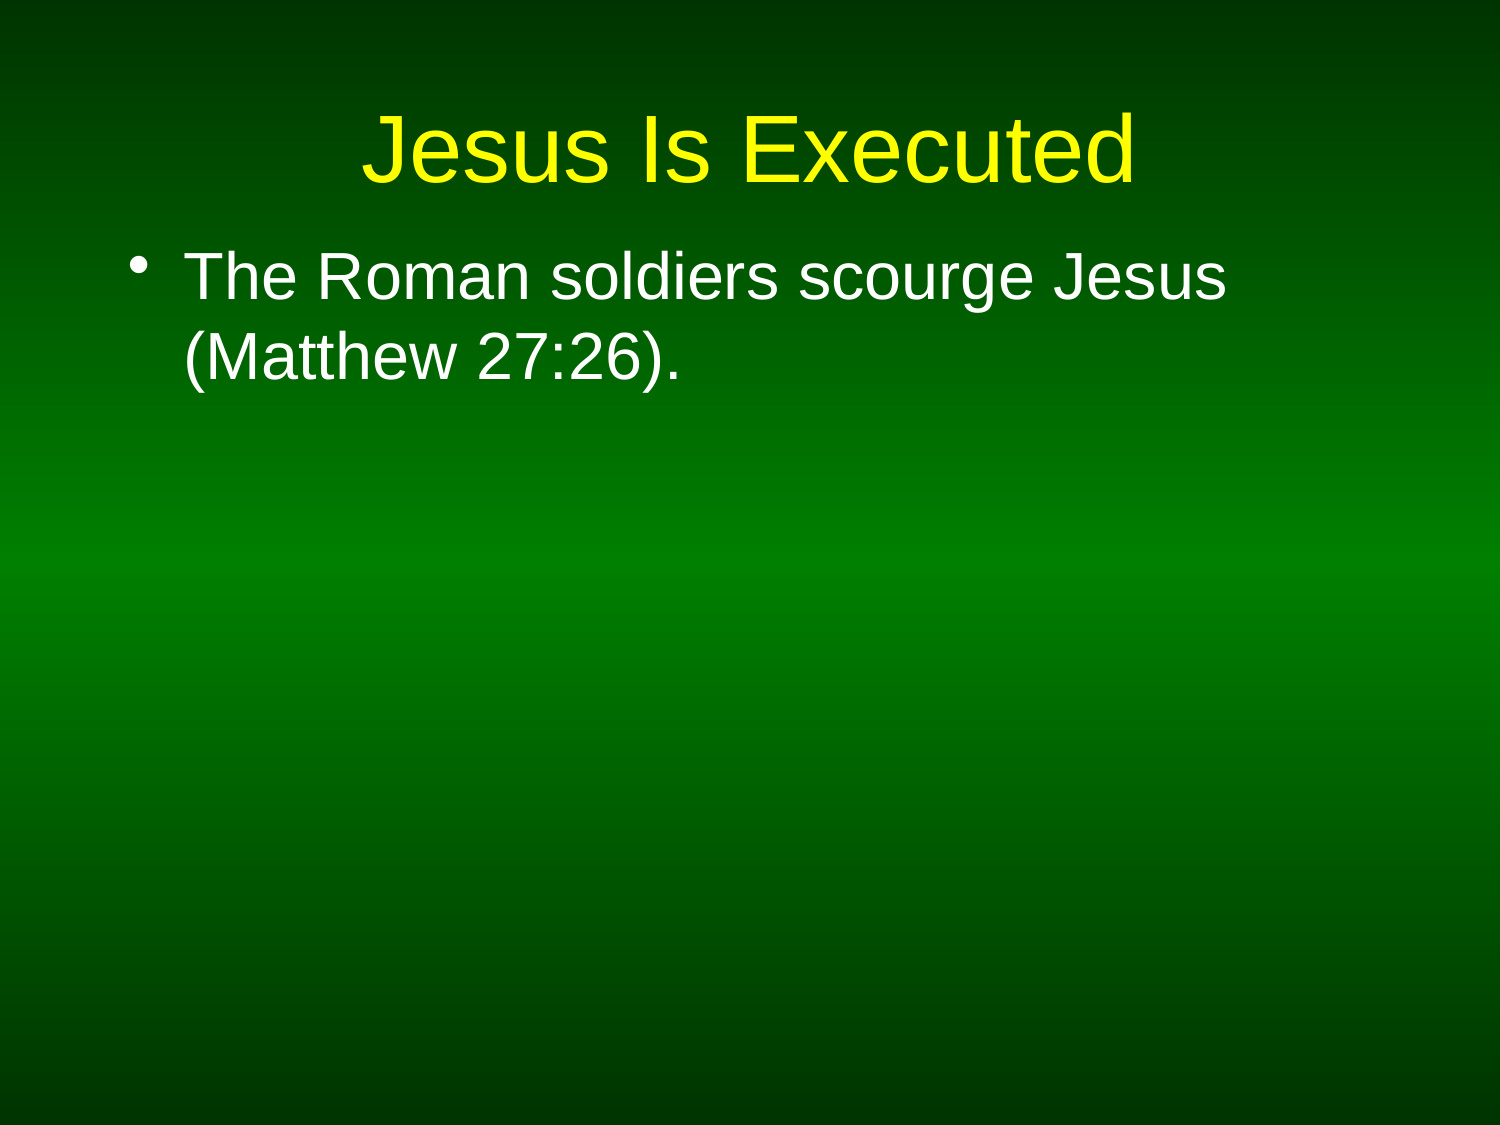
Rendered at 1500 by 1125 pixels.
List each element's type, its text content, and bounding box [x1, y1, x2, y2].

list The Roman soldiers scourge Jesus (Matthew 27:26). [112, 224, 1463, 1125]
title Jesus Is Executed [37, 50, 1463, 238]
